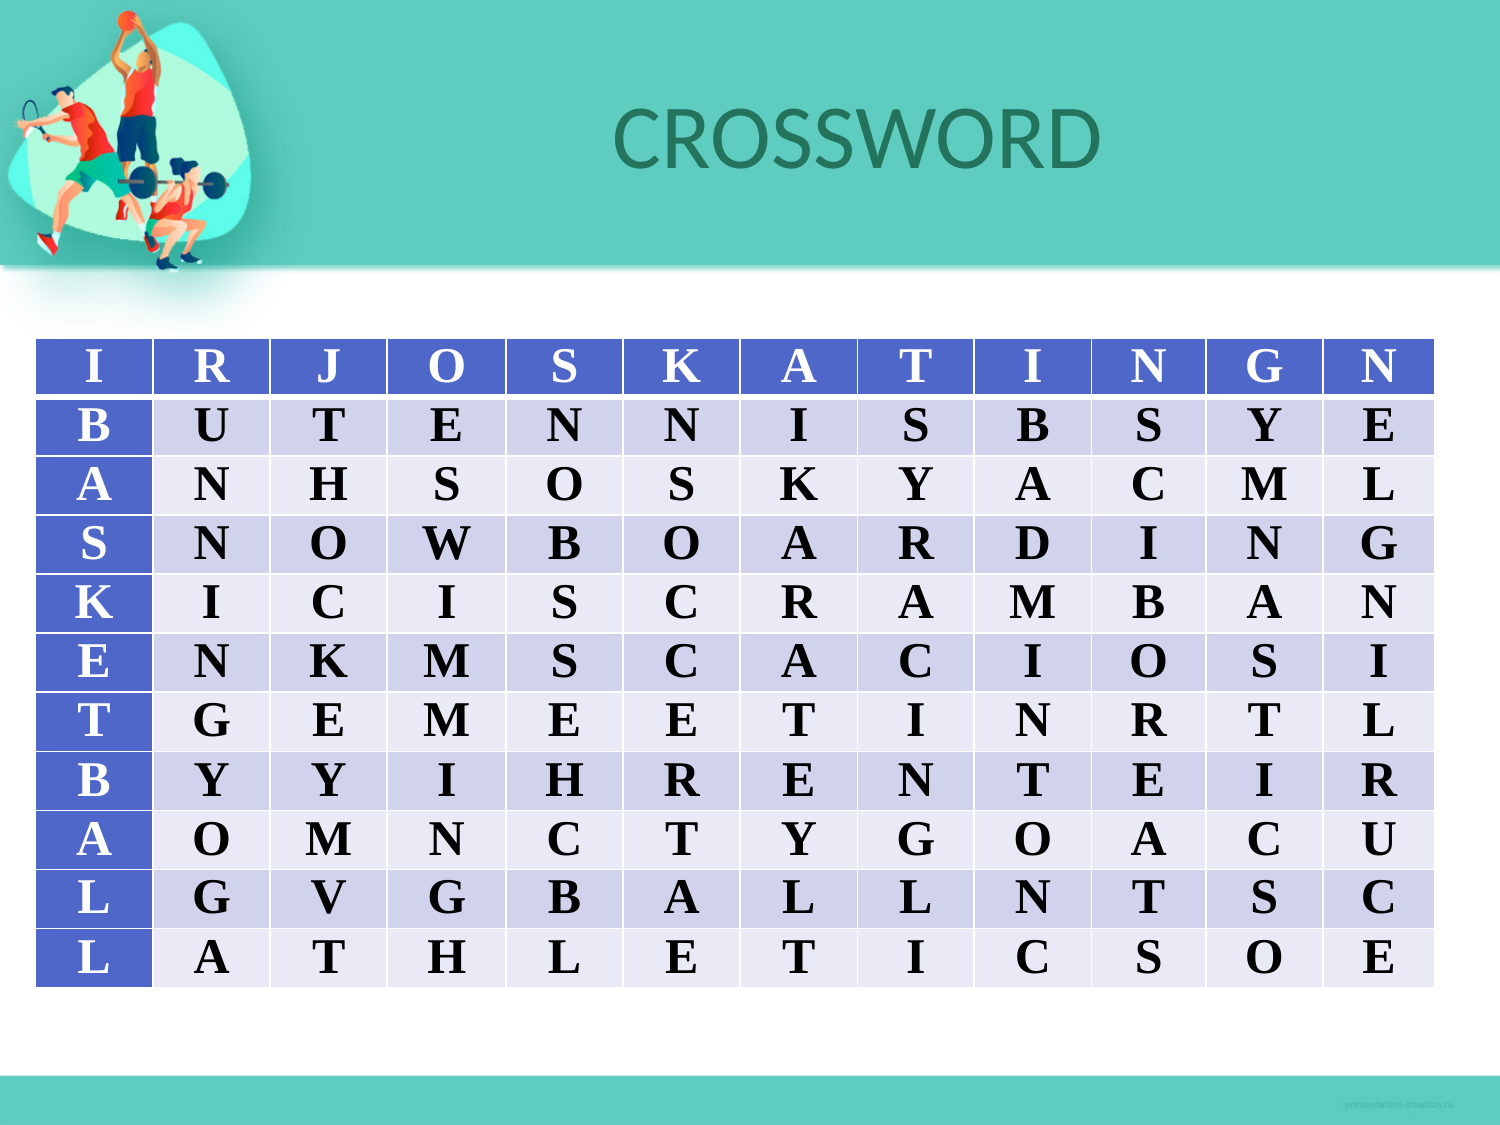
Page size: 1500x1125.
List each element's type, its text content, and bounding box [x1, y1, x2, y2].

table_cell I [1092, 516, 1205, 573]
table_cell E [624, 693, 739, 751]
table_cell O [624, 516, 739, 573]
table_cell M [975, 575, 1091, 632]
table_cell H [507, 752, 622, 810]
table_header I [36, 339, 152, 394]
table_cell K [271, 634, 386, 691]
table_cell G [858, 811, 973, 869]
table_cell S [1207, 870, 1322, 928]
table_header J [271, 339, 386, 394]
table_cell C [1324, 870, 1434, 928]
table_cell K [36, 575, 152, 632]
table_cell C [1207, 811, 1322, 869]
table_cell Y [1207, 400, 1322, 455]
table_cell T [741, 929, 857, 987]
table_header I [975, 339, 1091, 394]
table_cell L [1324, 457, 1434, 514]
table_header A [741, 339, 857, 394]
title CROSSWORD [242, 37, 1475, 227]
table_cell Y [858, 457, 973, 514]
table_cell S [1092, 400, 1205, 455]
table_cell N [507, 400, 622, 455]
table_cell E [1324, 929, 1434, 987]
table_cell I [741, 400, 857, 455]
table_cell I [388, 752, 505, 810]
table_cell B [507, 870, 622, 928]
table_cell O [1092, 634, 1205, 691]
table_cell G [154, 870, 269, 928]
table_cell G [154, 693, 269, 751]
table_header R [154, 339, 269, 394]
table_cell I [154, 575, 269, 632]
table_cell S [1092, 929, 1205, 987]
table_cell B [975, 400, 1091, 455]
table_cell O [975, 811, 1091, 869]
table_cell N [975, 870, 1091, 928]
picture [0, 0, 1500, 1125]
table_cell E [271, 693, 386, 751]
table_cell L [1324, 693, 1434, 751]
table_cell T [624, 811, 739, 869]
table_cell R [1324, 752, 1434, 810]
table_cell T [741, 693, 857, 751]
table_cell M [271, 811, 386, 869]
table_header S [507, 339, 622, 394]
table_header O [388, 339, 505, 394]
table_cell E [1092, 752, 1205, 810]
table_cell C [271, 575, 386, 632]
table_cell R [1092, 693, 1205, 751]
table_cell S [507, 575, 622, 632]
table_cell N [154, 634, 269, 691]
table_cell C [858, 634, 973, 691]
table_cell N [858, 752, 973, 810]
table_cell E [741, 752, 857, 810]
table_cell E [1324, 400, 1434, 455]
table_cell B [1092, 575, 1205, 632]
table_header K [624, 339, 739, 394]
table_cell N [1207, 516, 1322, 573]
table_cell L [741, 870, 857, 928]
table_header T [858, 339, 973, 394]
table_cell S [507, 634, 622, 691]
table_cell I [1324, 634, 1434, 691]
table_cell U [154, 400, 269, 455]
table_cell I [858, 693, 973, 751]
table_cell S [1207, 634, 1322, 691]
table_cell L [36, 929, 152, 987]
table_cell A [624, 870, 739, 928]
table_cell A [36, 811, 152, 869]
table_cell W [388, 516, 505, 573]
table_cell E [624, 929, 739, 987]
table_header G [1207, 339, 1322, 394]
table_cell A [154, 929, 269, 987]
table_cell O [507, 457, 622, 514]
table_cell N [154, 457, 269, 514]
table_cell E [507, 693, 622, 751]
table_cell V [271, 870, 386, 928]
table_cell U [1324, 811, 1434, 869]
table_cell G [388, 870, 505, 928]
table_cell A [1207, 575, 1322, 632]
table_cell T [36, 693, 152, 751]
table_cell A [741, 516, 857, 573]
table_cell I [858, 929, 973, 987]
table_cell O [154, 811, 269, 869]
table_cell S [36, 516, 152, 573]
table_cell R [624, 752, 739, 810]
table_cell I [975, 634, 1091, 691]
table_cell T [1092, 870, 1205, 928]
table_cell N [1324, 575, 1434, 632]
table_cell R [741, 575, 857, 632]
table_cell N [154, 516, 269, 573]
table_cell S [624, 457, 739, 514]
table_cell E [36, 634, 152, 691]
table_cell C [507, 811, 622, 869]
table_cell S [858, 400, 973, 455]
table_cell C [1092, 457, 1205, 514]
table_cell O [1207, 929, 1322, 987]
table_cell G [1324, 516, 1434, 573]
table_cell A [858, 575, 973, 632]
table_cell O [271, 516, 386, 573]
table_cell T [975, 752, 1091, 810]
table_cell N [624, 400, 739, 455]
table_cell R [858, 516, 973, 573]
table_cell S [388, 457, 505, 514]
table_cell M [1207, 457, 1322, 514]
table_cell L [36, 870, 152, 928]
table_cell A [36, 457, 152, 514]
table_cell D [975, 516, 1091, 573]
table_cell M [388, 693, 505, 751]
table_cell C [624, 575, 739, 632]
table_cell M [388, 634, 505, 691]
table_cell Y [741, 811, 857, 869]
table_cell B [36, 400, 152, 455]
table_cell I [388, 575, 505, 632]
table_cell B [507, 516, 622, 573]
table_cell H [388, 929, 505, 987]
table_cell I [1207, 752, 1322, 810]
table_header N [1092, 339, 1205, 394]
table_cell T [271, 929, 386, 987]
table_cell T [1207, 693, 1322, 751]
table_cell T [271, 400, 386, 455]
table_cell N [388, 811, 505, 869]
table_cell C [624, 634, 739, 691]
table_cell B [36, 752, 152, 810]
table_cell K [741, 457, 857, 514]
table_cell A [1092, 811, 1205, 869]
table_cell H [271, 457, 386, 514]
table_cell Y [154, 752, 269, 810]
table_cell A [741, 634, 857, 691]
table_header N [1324, 339, 1434, 394]
table_cell L [858, 870, 973, 928]
table_cell C [975, 929, 1091, 987]
table_cell Y [271, 752, 386, 810]
table_cell N [975, 693, 1091, 751]
table_cell L [507, 929, 622, 987]
table_cell E [388, 400, 505, 455]
table_cell A [975, 457, 1091, 514]
